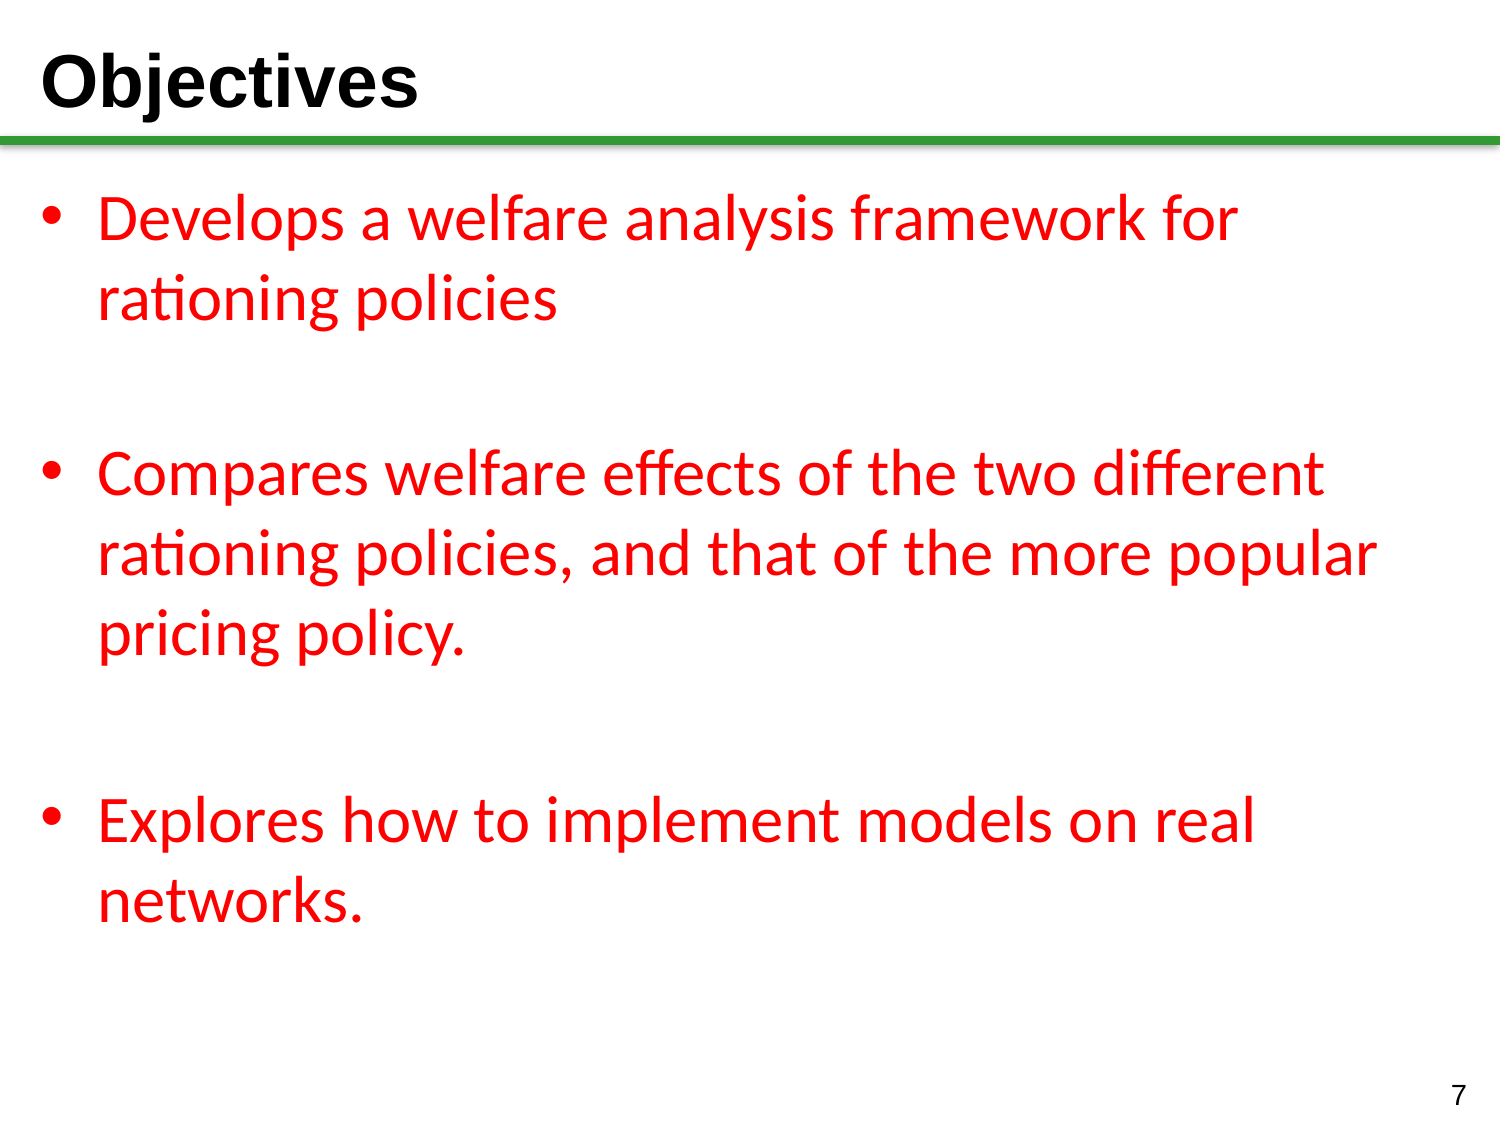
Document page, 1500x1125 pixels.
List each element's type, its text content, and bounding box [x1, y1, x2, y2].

text_box Develops a welfare analysis framework for rationing policies Compares welfare effects of the two different rationing policies, and that of the more popular pricing policy. Explores how to implement models on real networks. [25, 166, 1482, 894]
text_box [0, 136, 1500, 145]
title Objectives [25, 18, 1284, 134]
slide_number 7 [1390, 1063, 1482, 1124]
